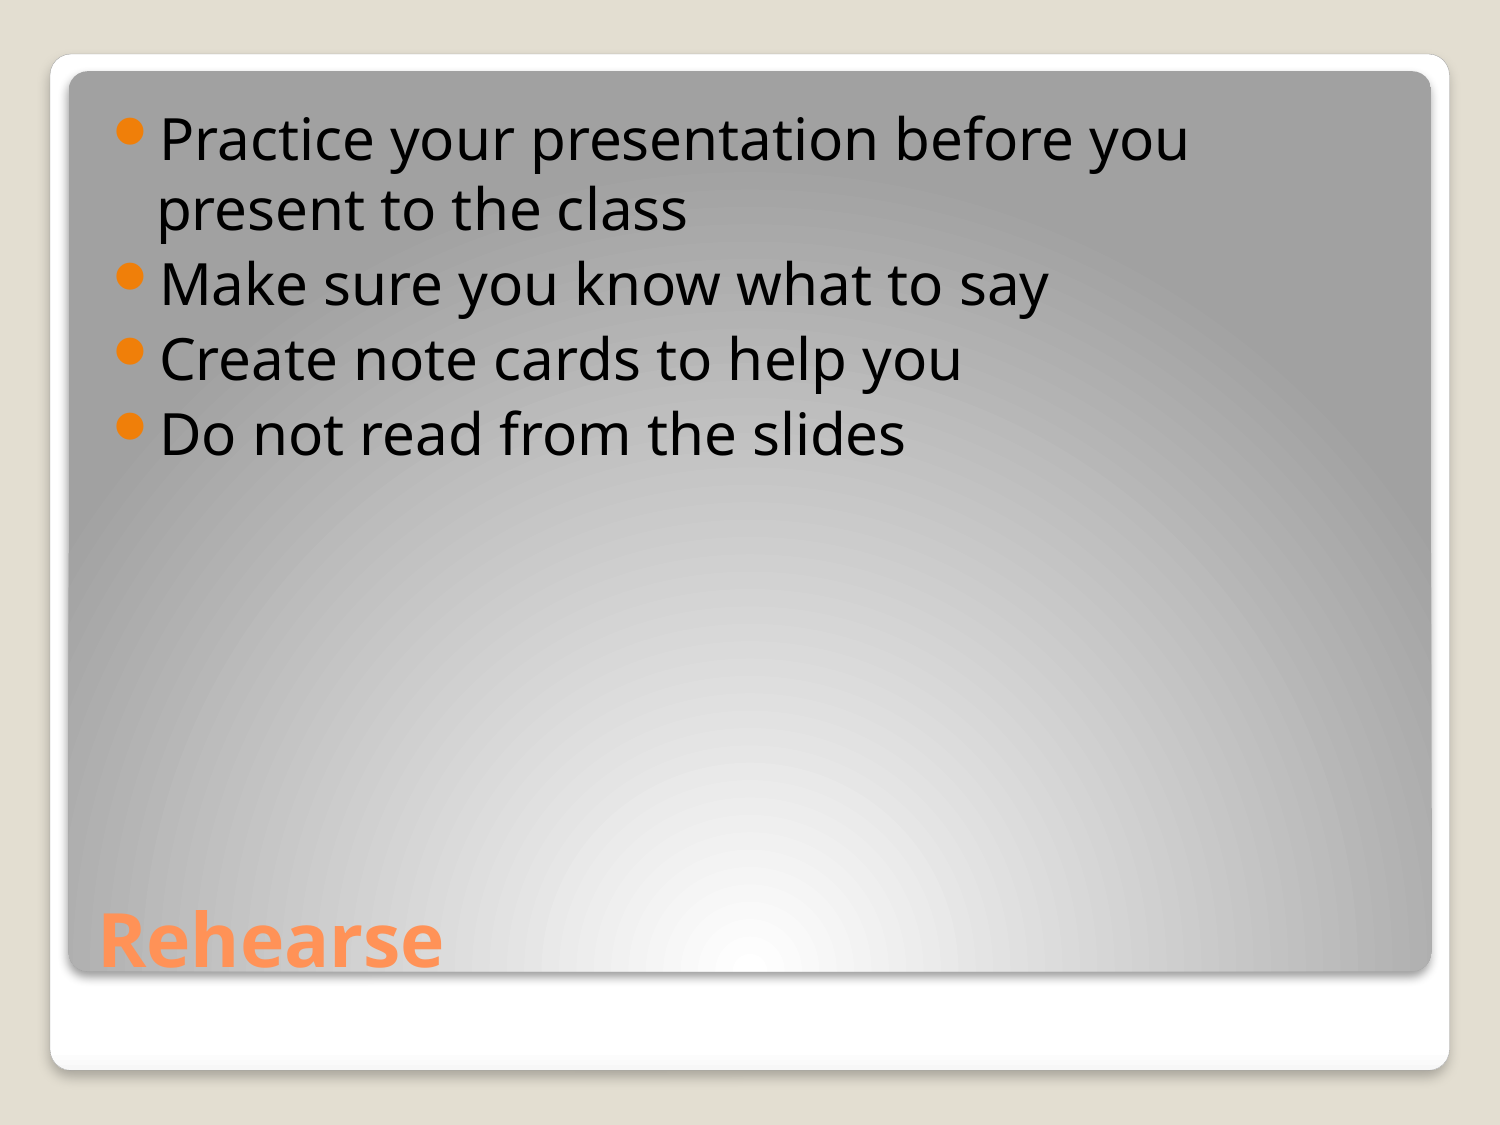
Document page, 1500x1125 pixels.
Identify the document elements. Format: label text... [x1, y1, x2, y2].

title Rehearse [82, 817, 1425, 990]
list Practice your presentation before you present to the class Make sure you know what to say Create note cards to help you Do not read from the slides [82, 86, 1425, 774]
